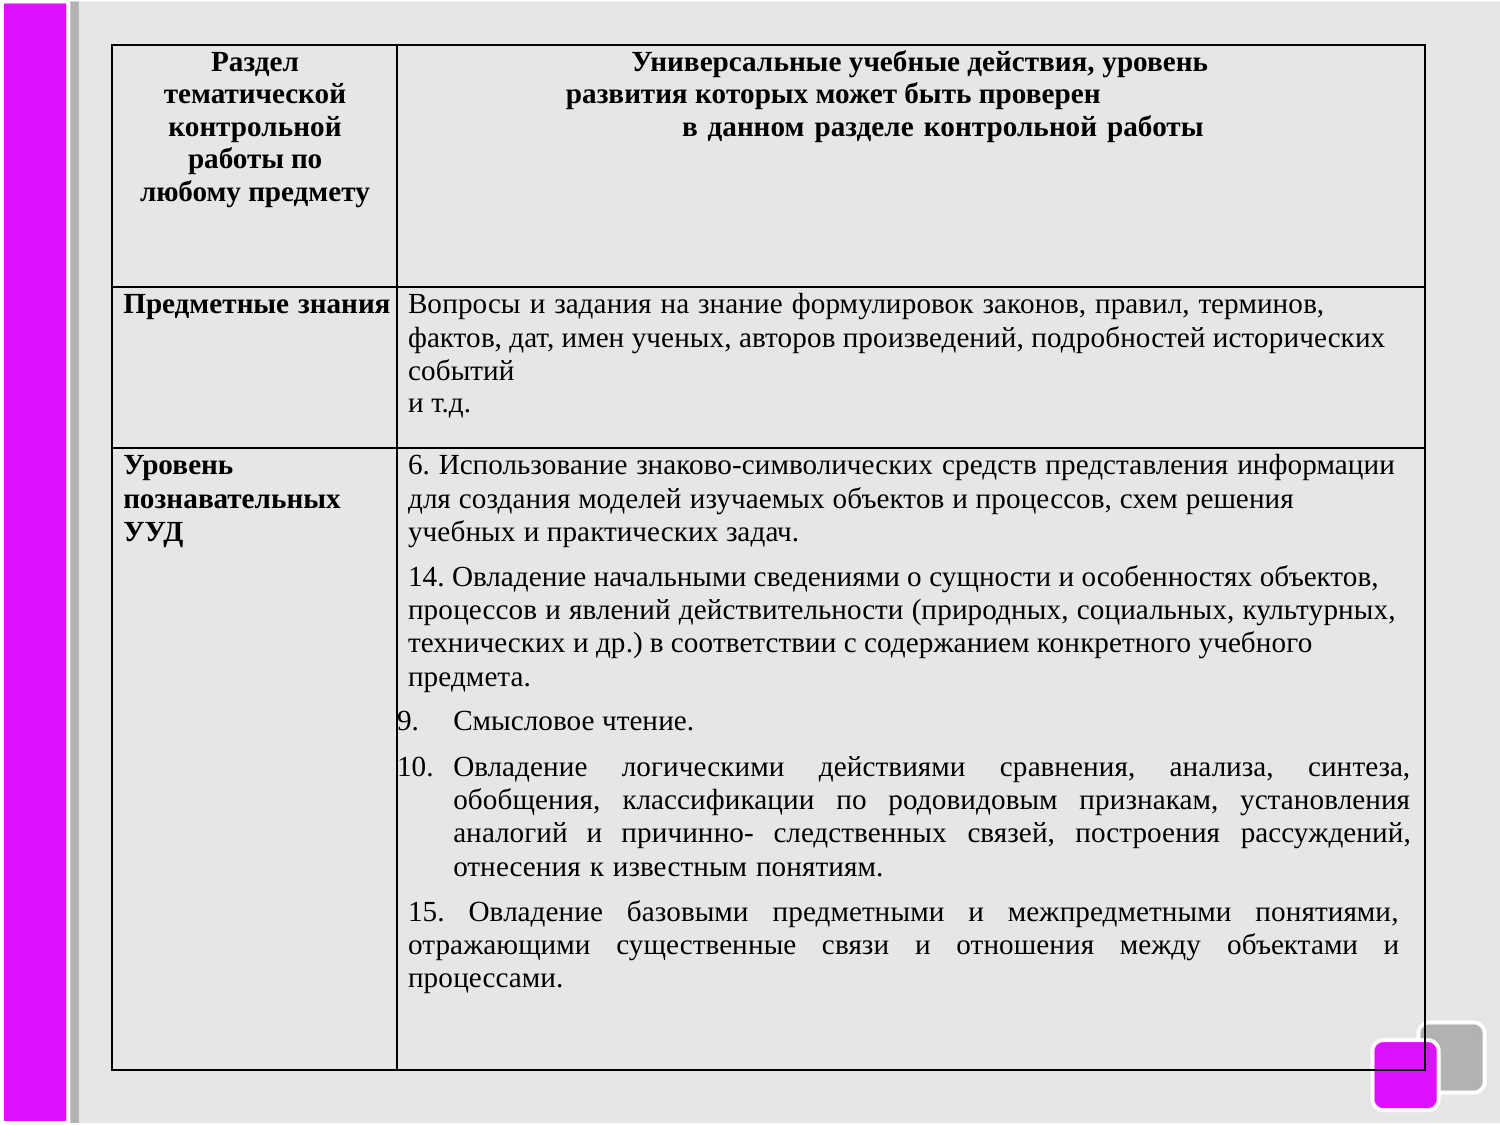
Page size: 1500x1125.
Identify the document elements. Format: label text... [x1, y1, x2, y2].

table_cell Предметные знания [113, 288, 396, 447]
table_cell 6. Использование знаково-символических средств представления информации для создания моделей изучаемых объектов и процессов, схем решения учебных и практических задач. 14. Овладение начальными сведениями о сущности и особенностях объектов, процессов и явлений действительности (природных, социальных, культурных, технических и др.) в соответствии с содержанием конкретного учебного предмета. Смысловое чтение. Овладение логическими действиями сравнения, анализа, синтеза, обобщения, классификации по родовидовым признакам, установления аналогий и причинно- следственных связей, построения рассуждений, отнесения к известным понятиям. 15. Овладение базовыми предметными и межпредметными понятиями, отражающими существенные связи и отношения между объектами и процессами. [398, 449, 1424, 1069]
table_header Универсальные учебные действия, уровень развития которых может быть проверен в данном разделе контрольной работы [398, 46, 1424, 286]
table_header Раздел тематической контрольной работы по любому предмету [113, 46, 396, 286]
table_cell Вопросы и задания на знание формулировок законов, правил, терминов, фактов, дат, имен ученых, авторов произведений, подробностей исторических событий и т.д. [398, 288, 1424, 447]
table_cell Уровень познавательных УУД [113, 449, 396, 1069]
picture [0, 0, 1500, 1125]
